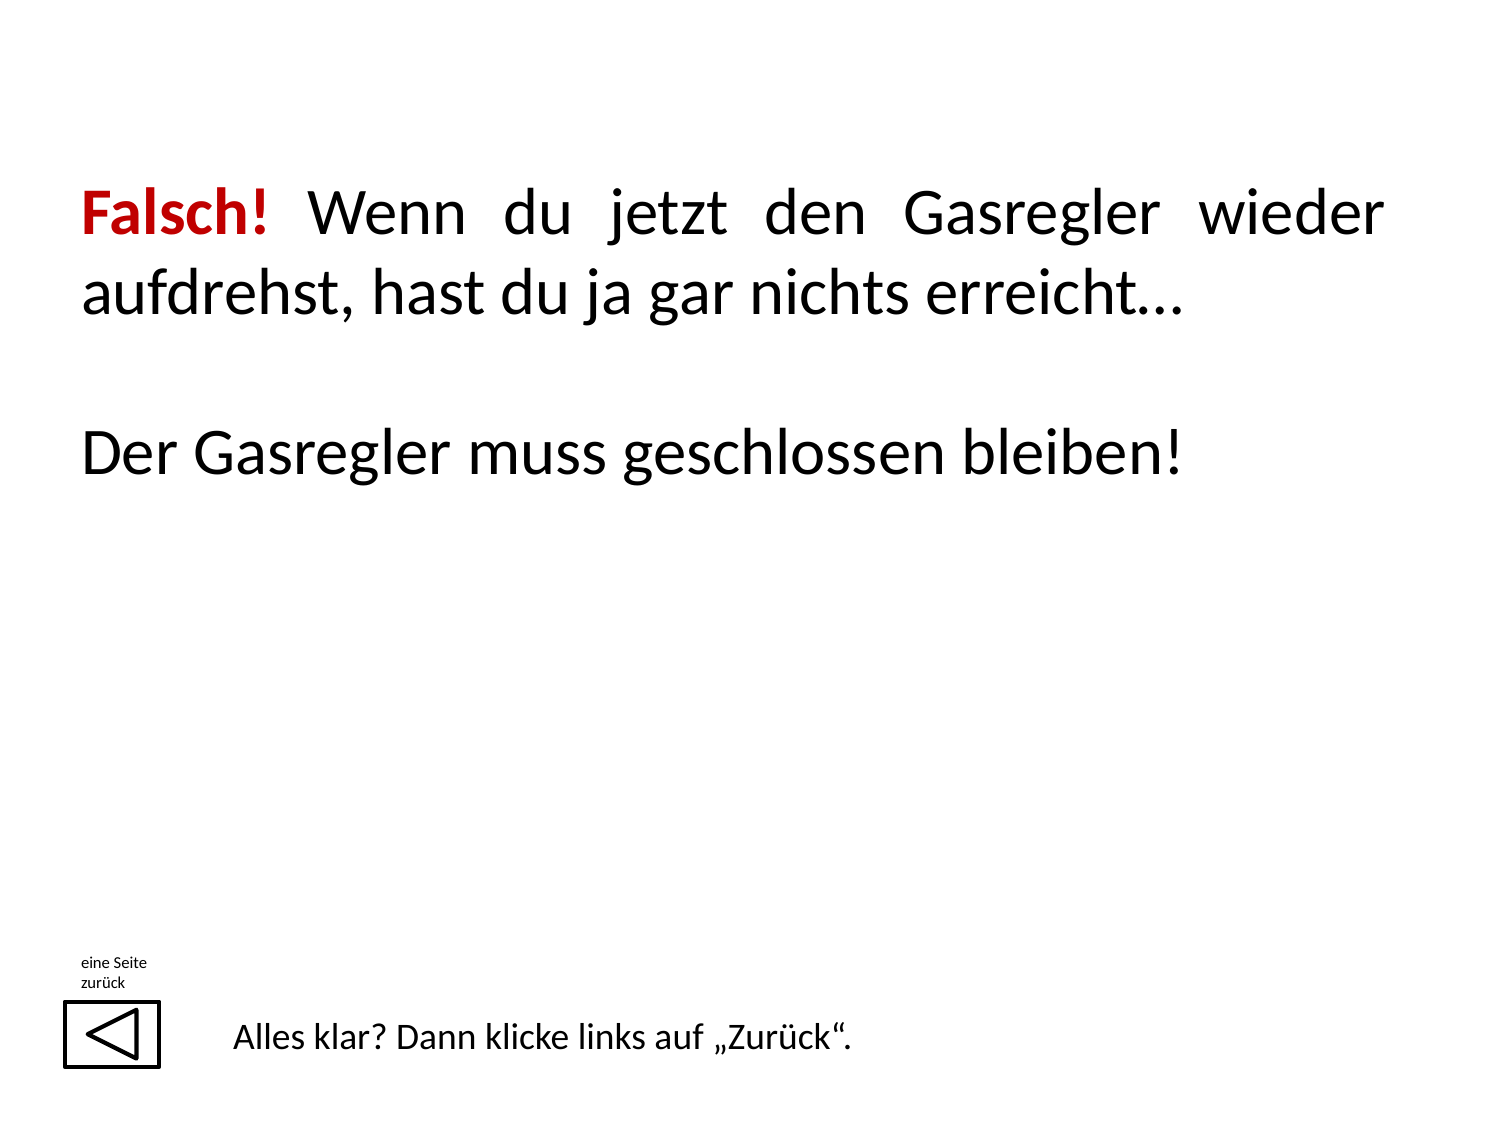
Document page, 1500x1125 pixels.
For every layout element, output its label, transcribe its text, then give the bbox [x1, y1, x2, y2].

text_box Alles klar? Dann klicke links auf „Zurück“. [218, 1004, 1282, 1065]
text_box Falsch! Wenn du jetzt den Gasregler wieder aufdrehst, hast du ja gar nichts erreicht… Der Gasregler muss geschlossen bleiben! [66, 160, 1402, 701]
text_box eine Seite zurück [66, 945, 183, 1000]
text_box [63, 1000, 161, 1069]
